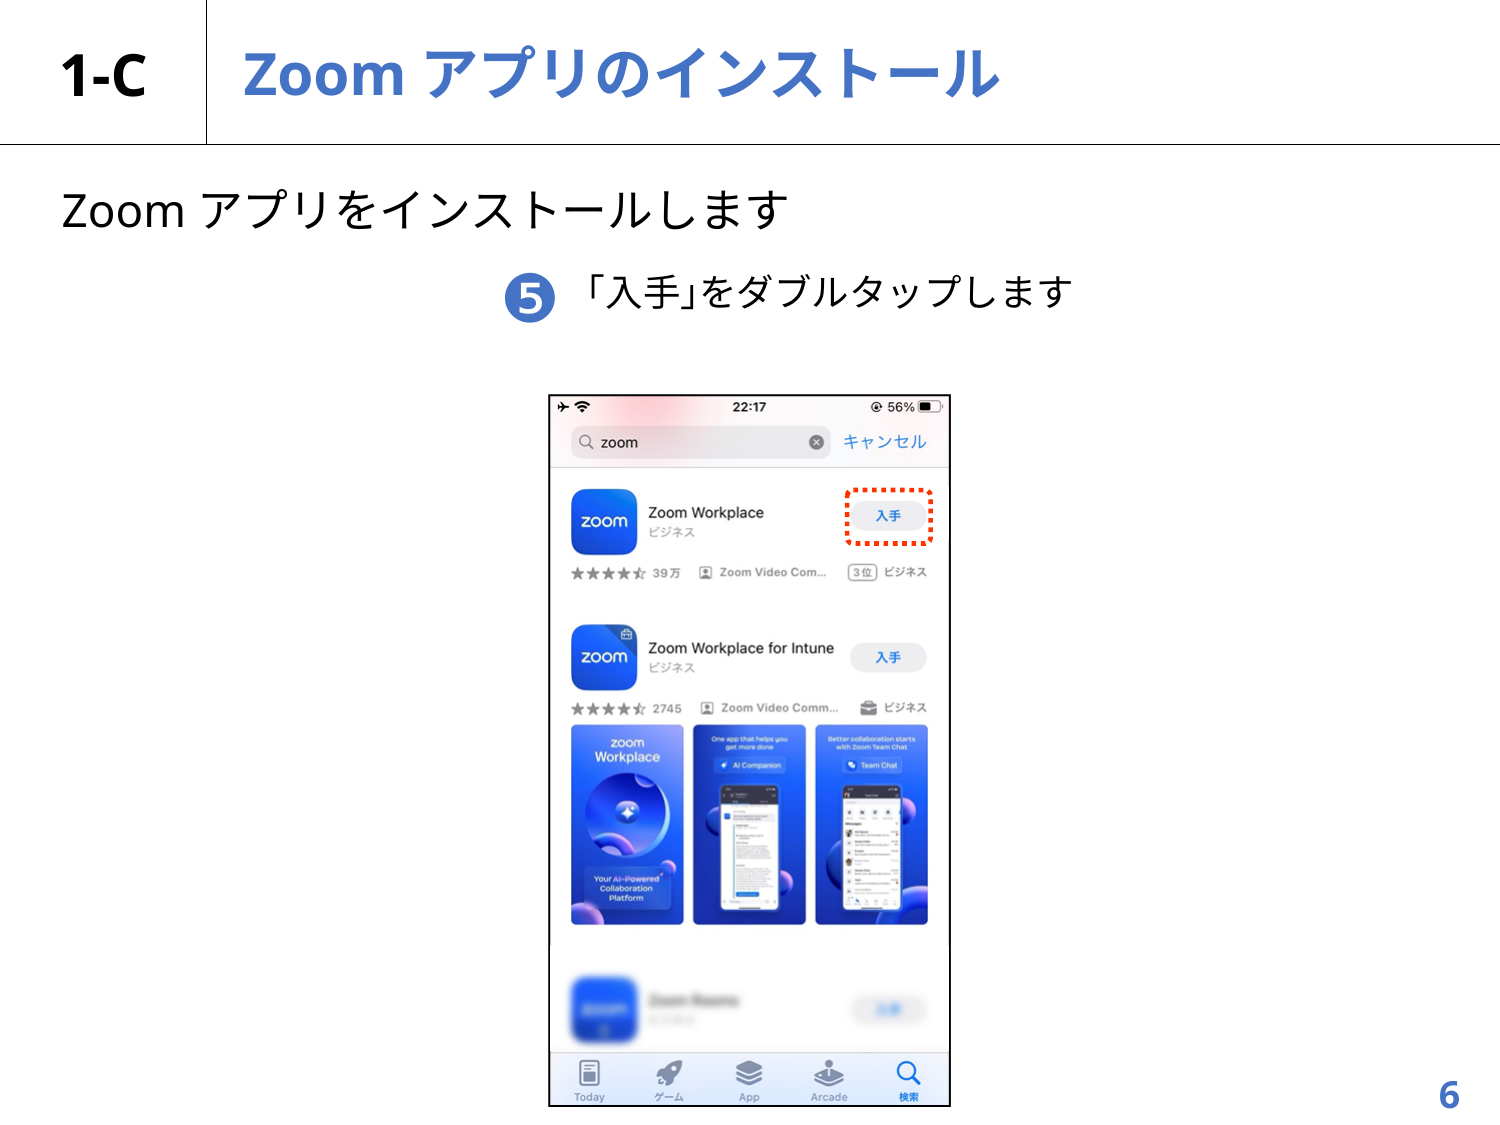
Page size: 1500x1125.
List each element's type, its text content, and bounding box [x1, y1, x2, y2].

picture [548, 393, 951, 1107]
text_box ｢入手｣をダブルタップします [571, 248, 1176, 322]
text_box ❺ [486, 248, 563, 343]
text_box 1-C [0, 0, 207, 147]
text_box Zoomアプリをインストールします [46, 180, 1422, 274]
title Zoomアプリのインストール [228, 36, 1472, 116]
text_box 6 [1399, 1063, 1500, 1123]
